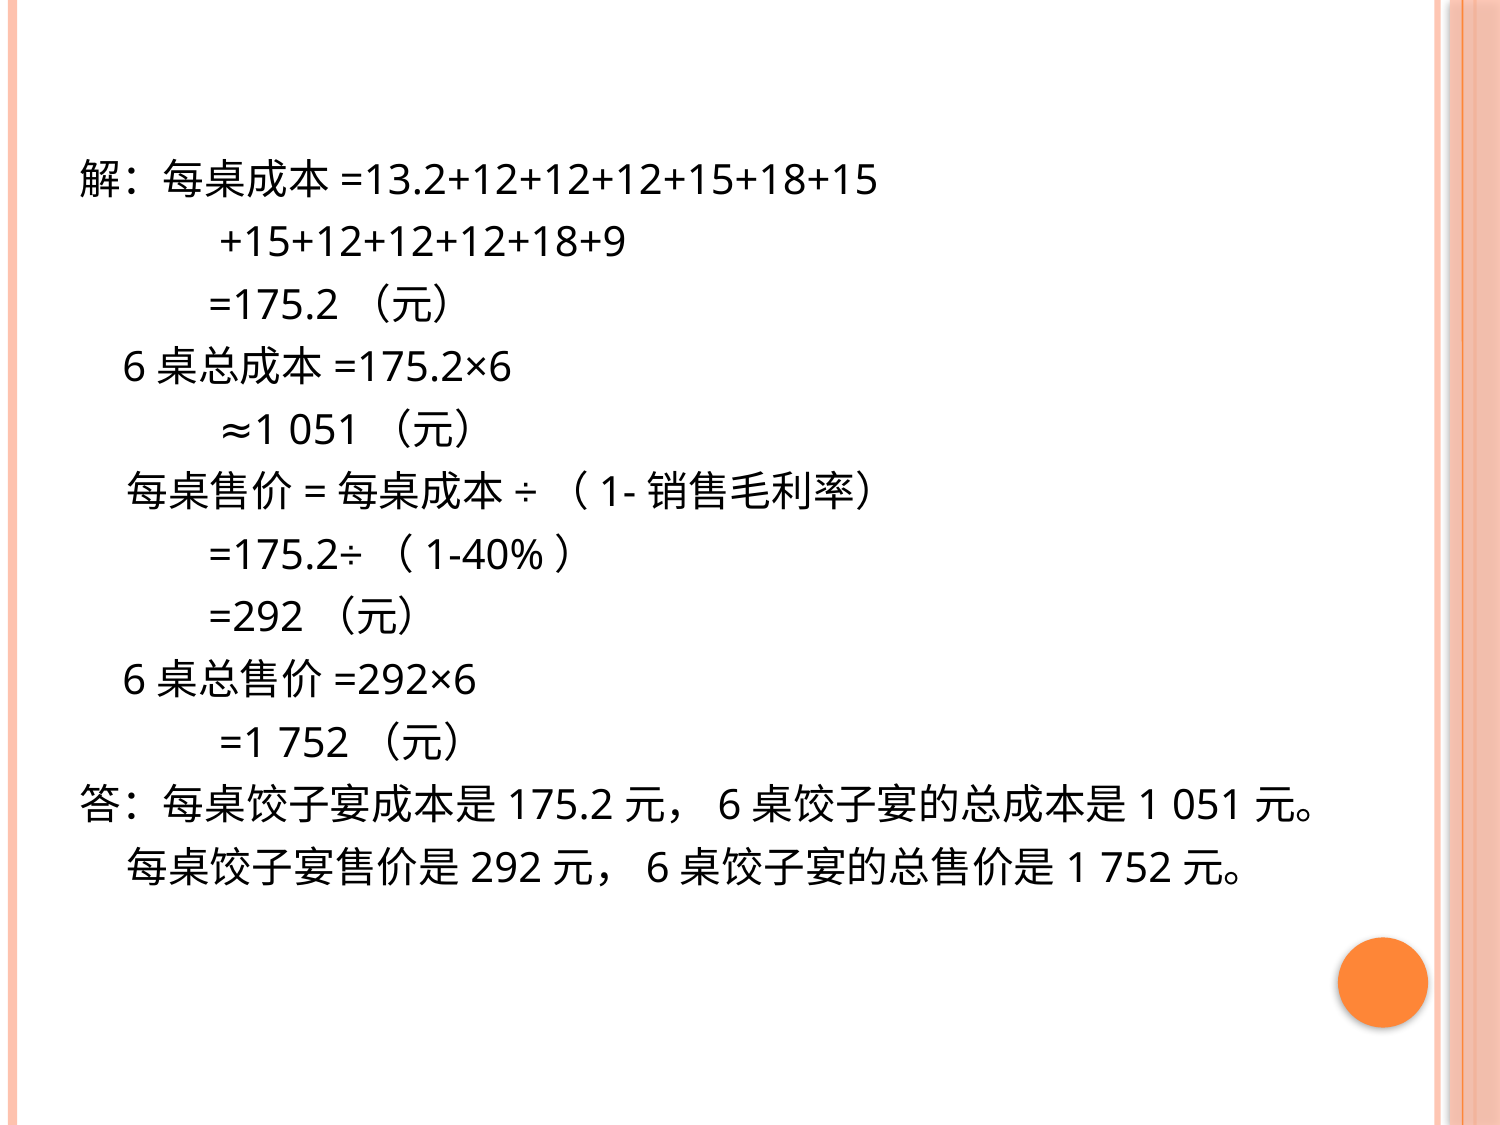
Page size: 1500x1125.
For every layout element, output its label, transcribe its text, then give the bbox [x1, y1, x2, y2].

list 解：每桌成本=13.2+12+12+12+15+18+15 +15+12+12+12+18+9 =175.2（元） 6桌总成本=175.2×6 ≈1 051（元） 每桌售价=每桌成本÷（1-销售毛利率） =175.2÷（1-40%） =292（元） 6桌总售价=292×6 =1 752（元） 答：每桌饺子宴成本是175.2元，6桌饺子宴的总成本是1 051元。 每桌饺子宴售价是292元，6桌饺子宴的总售价是1 752元。 [64, 144, 1361, 945]
